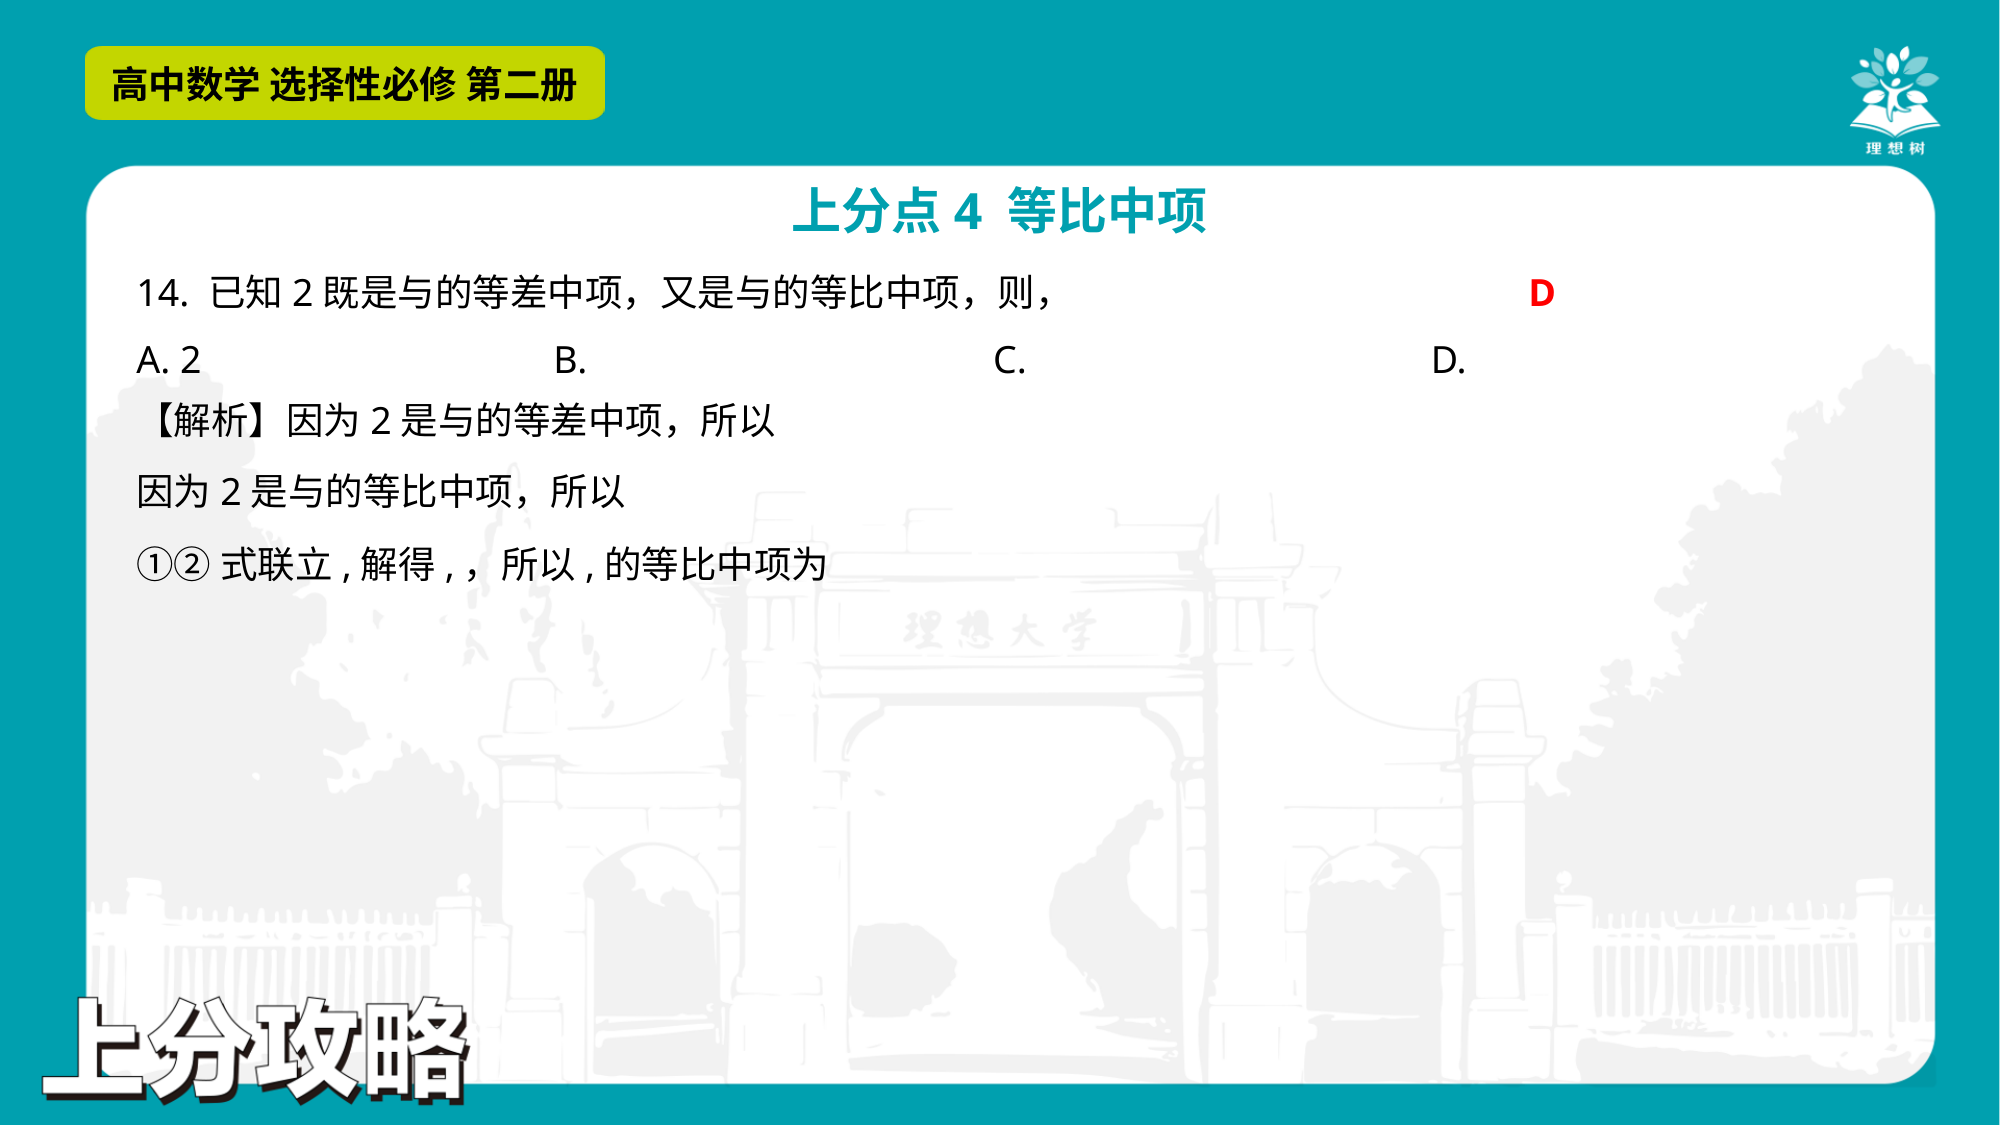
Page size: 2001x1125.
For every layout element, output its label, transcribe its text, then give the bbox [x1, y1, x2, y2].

text_box D [1514, 246, 1570, 307]
picture [0, 0, 2000, 1125]
